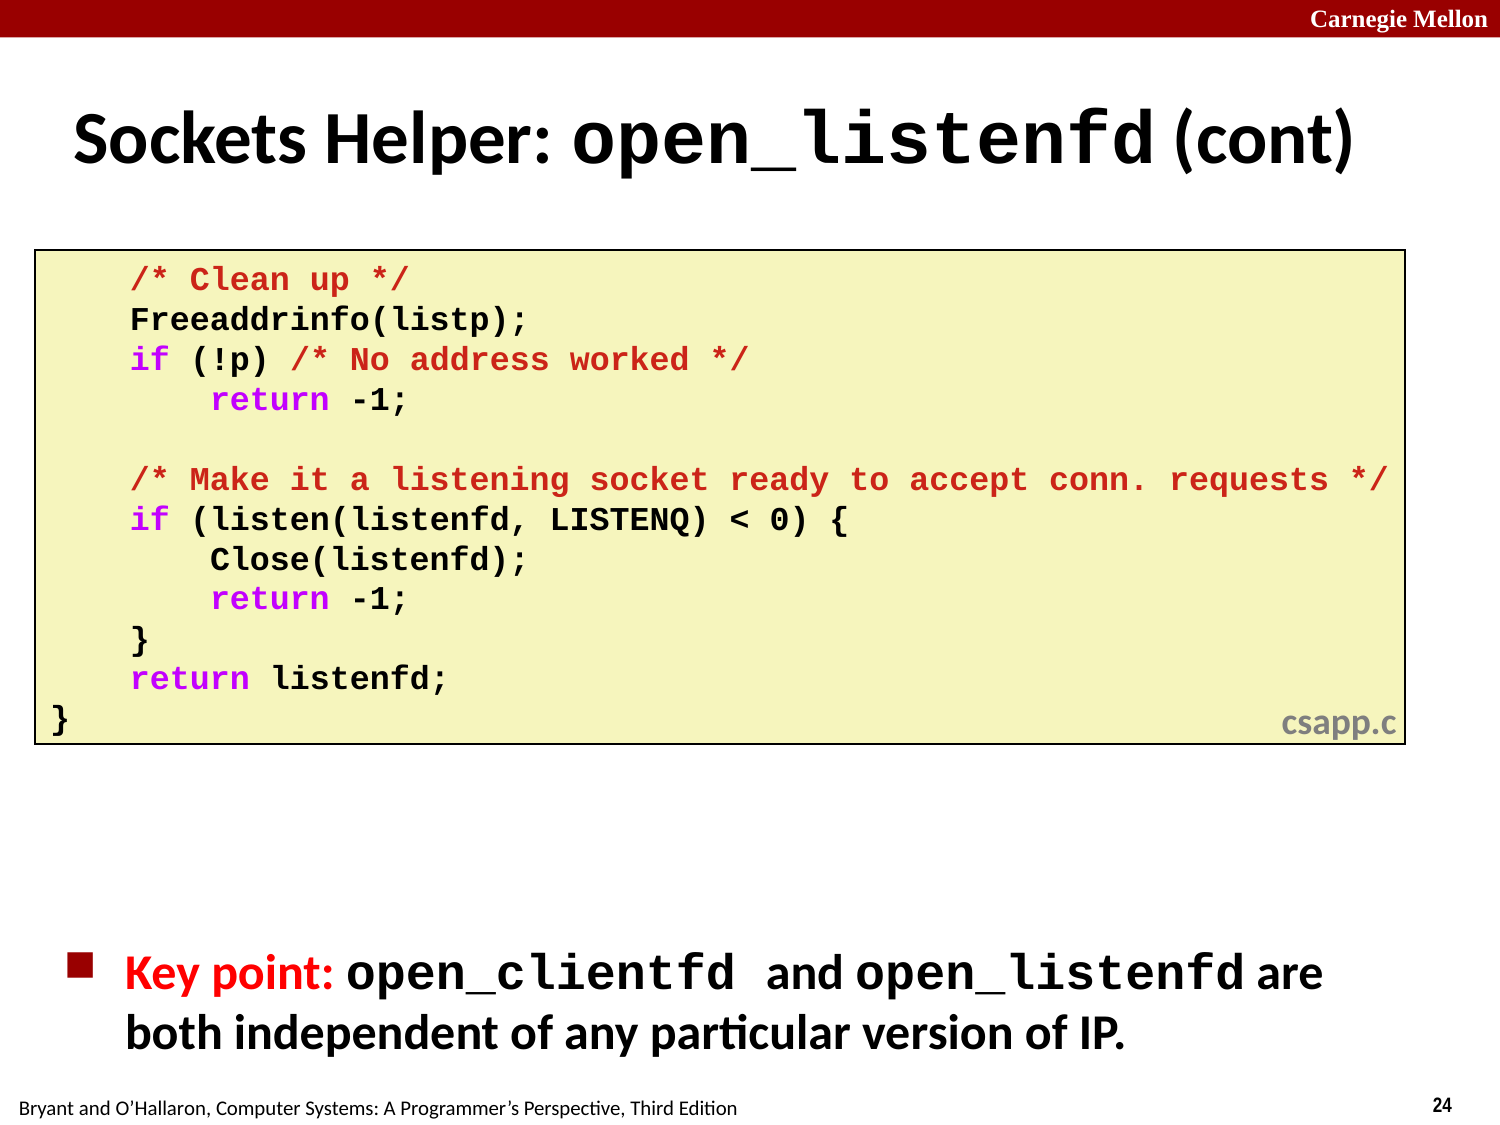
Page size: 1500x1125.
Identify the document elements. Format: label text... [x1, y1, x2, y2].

title Sockets Helper: open_listenfd (cont) [58, 71, 1401, 197]
text_box /* Clean up */ Freeaddrinfo(listp); if (!p) /* No address worked */ return -1; /* Make it a listening socket ready to accept conn. requests */ if (listen(listenfd, LISTENQ) < 0) { Close(listenfd); return -1; } return listenfd; } [35, 249, 1406, 744]
text_box Key point: open_clientfd and open_listenfd are both independent of any particular version of IP. [53, 932, 1417, 1076]
text_box csapp.c [1266, 689, 1412, 750]
